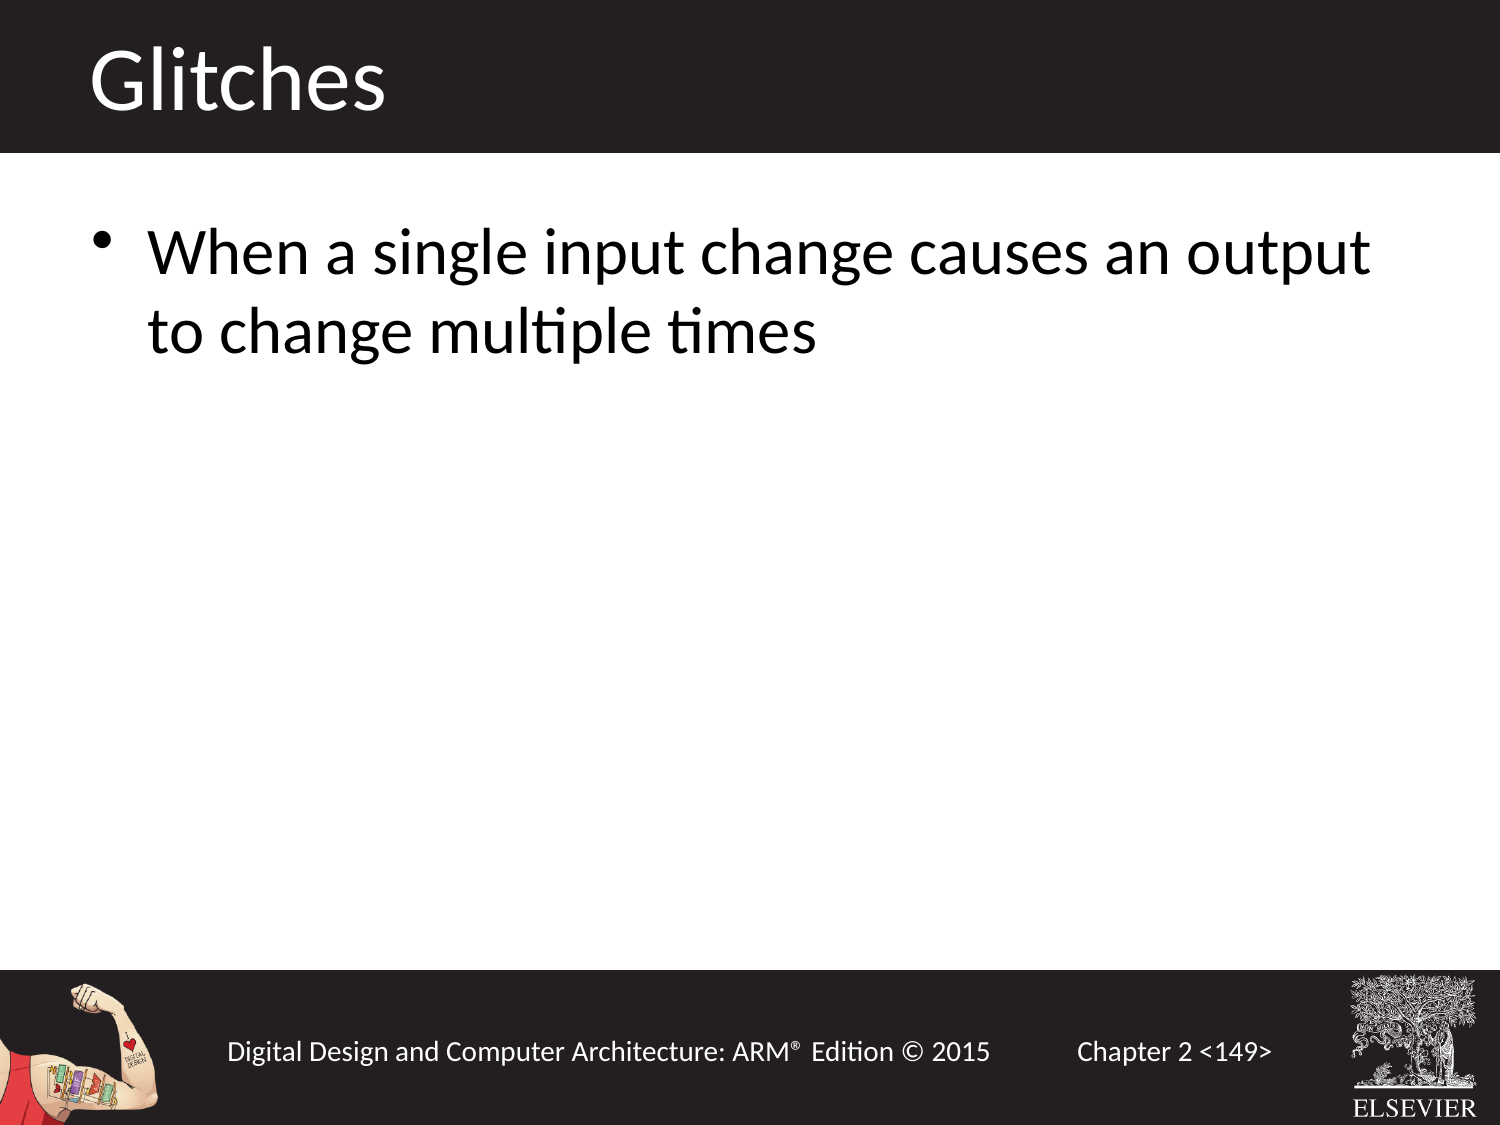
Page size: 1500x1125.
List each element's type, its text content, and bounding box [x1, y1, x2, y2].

text_box Glitches [75, 11, 1375, 136]
picture [0, 979, 163, 1125]
picture [1350, 974, 1477, 1117]
text_box When a single input change causes an output to change multiple times [76, 200, 1402, 1050]
